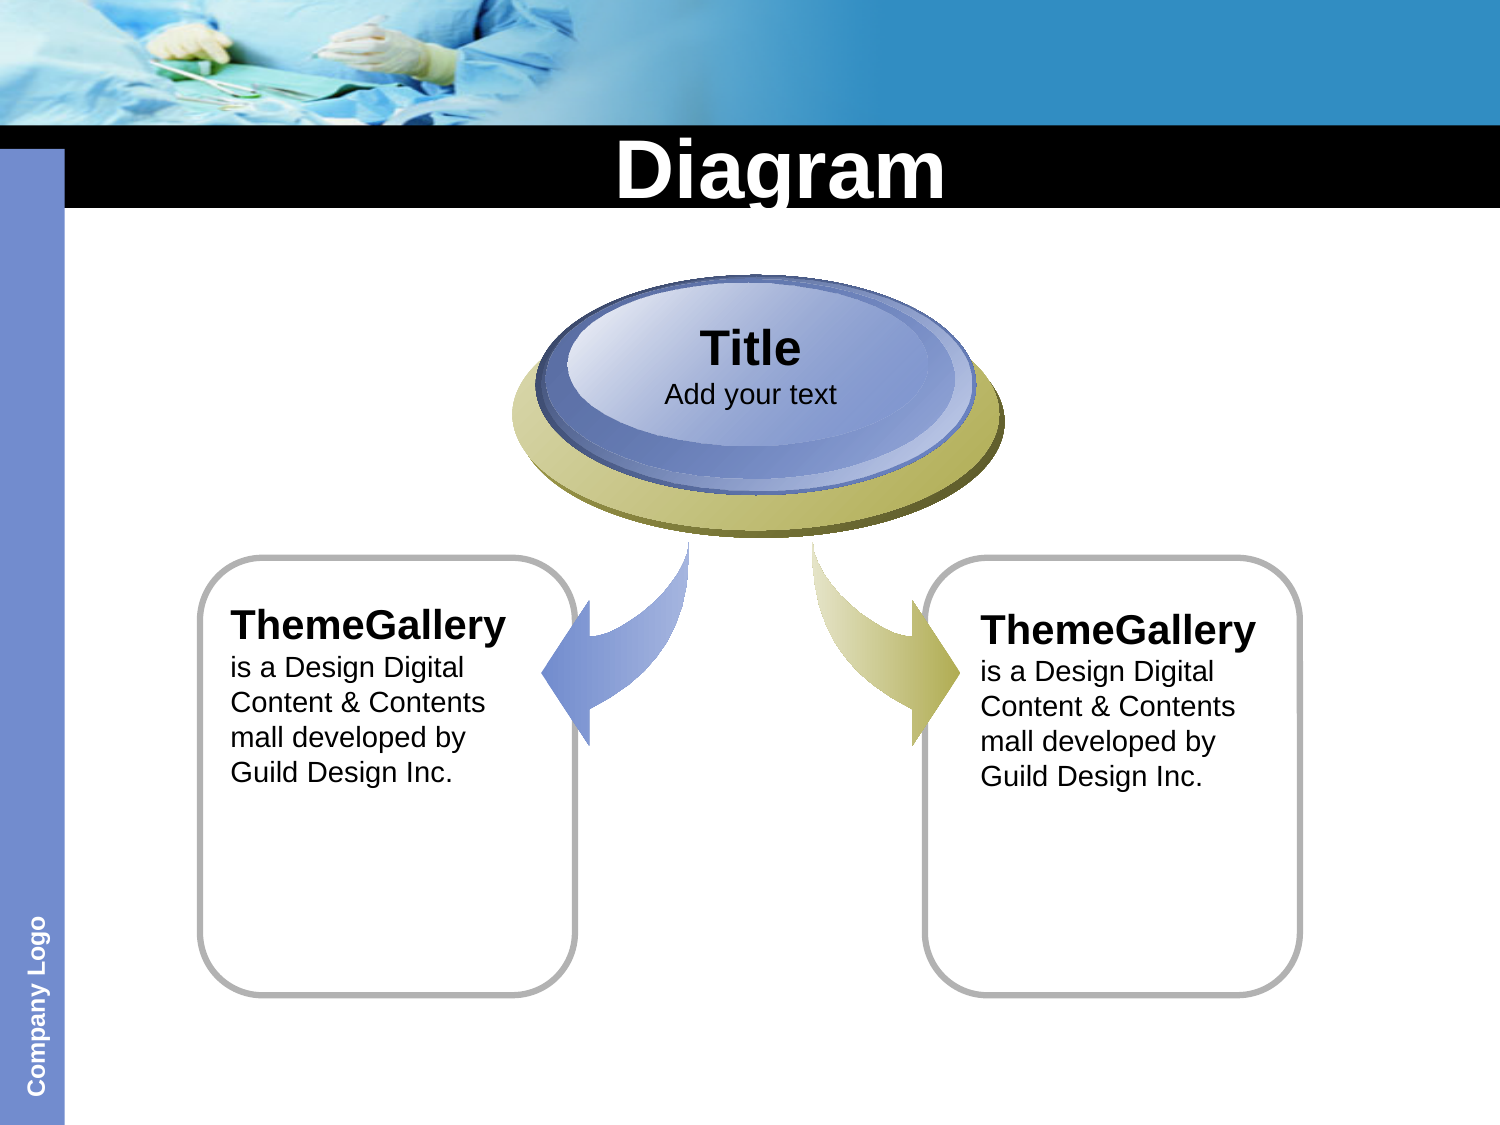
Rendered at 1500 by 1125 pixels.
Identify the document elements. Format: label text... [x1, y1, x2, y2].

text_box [924, 557, 1301, 996]
text_box [811, 547, 912, 746]
text_box [814, 547, 961, 636]
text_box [199, 557, 576, 996]
text_box [913, 737, 919, 746]
title Diagram [62, 124, 1500, 206]
text_box [579, 547, 690, 746]
text_box [812, 547, 919, 746]
picture [0, 0, 1500, 125]
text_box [512, 274, 1005, 538]
